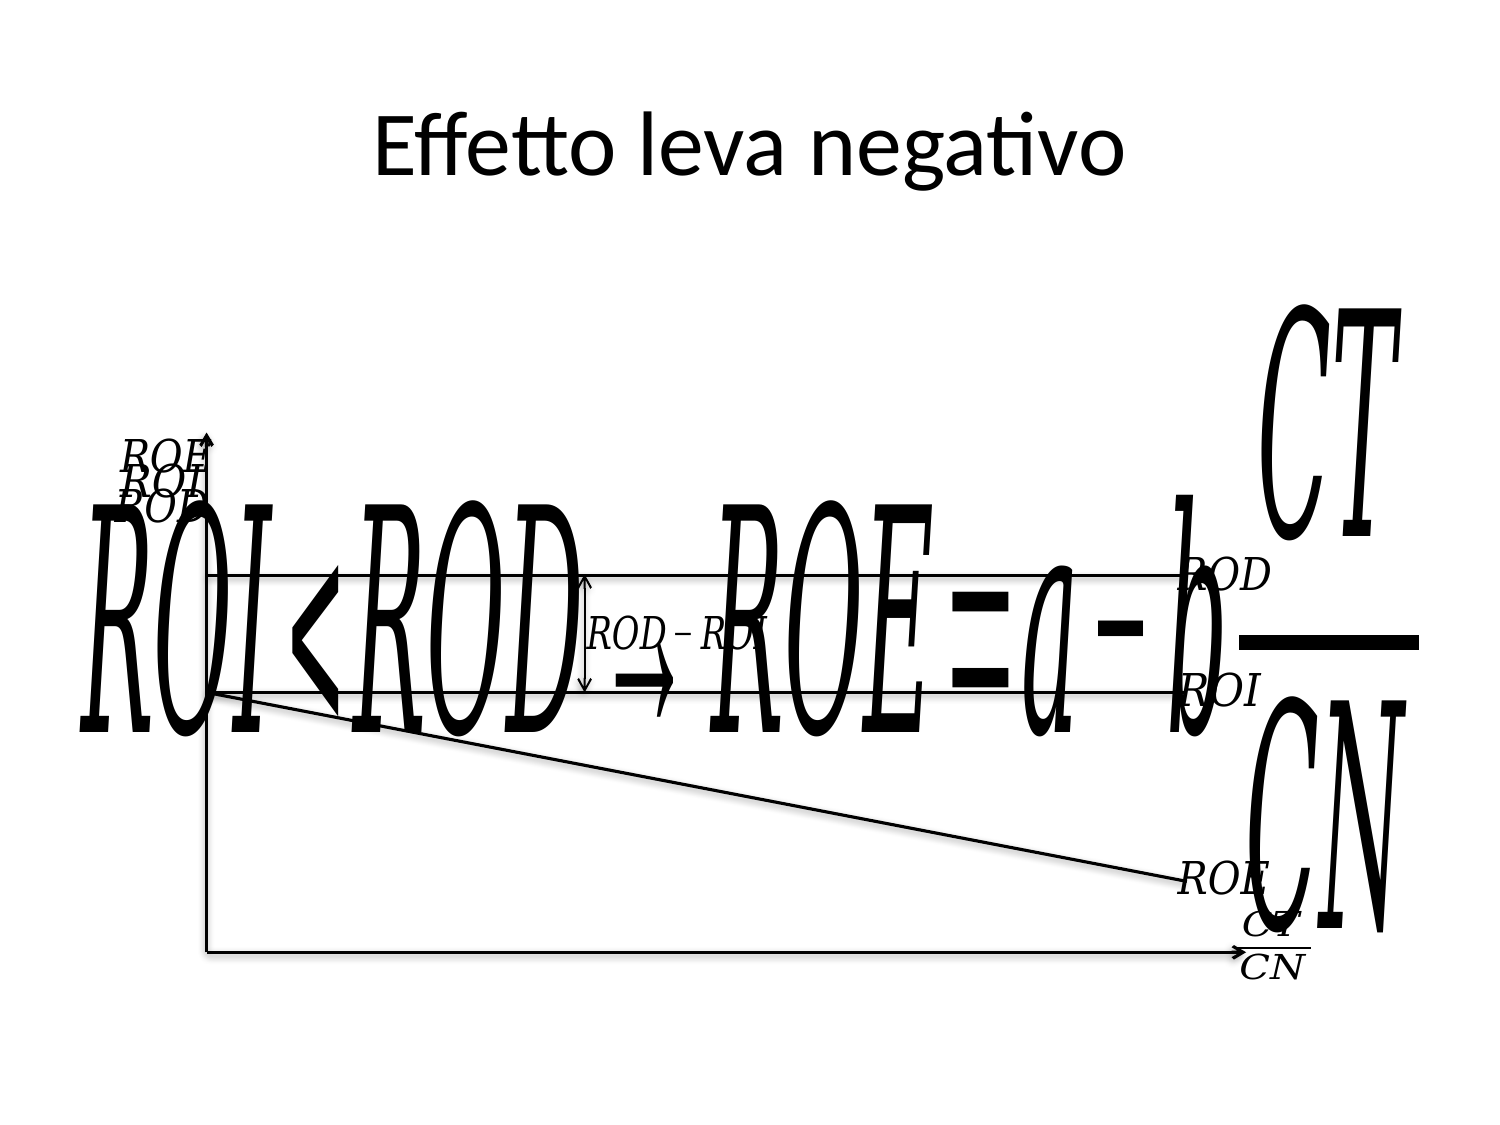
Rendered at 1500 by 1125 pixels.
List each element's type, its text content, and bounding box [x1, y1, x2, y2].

title Effetto leva negativo [75, 45, 1425, 233]
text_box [206, 692, 1188, 882]
